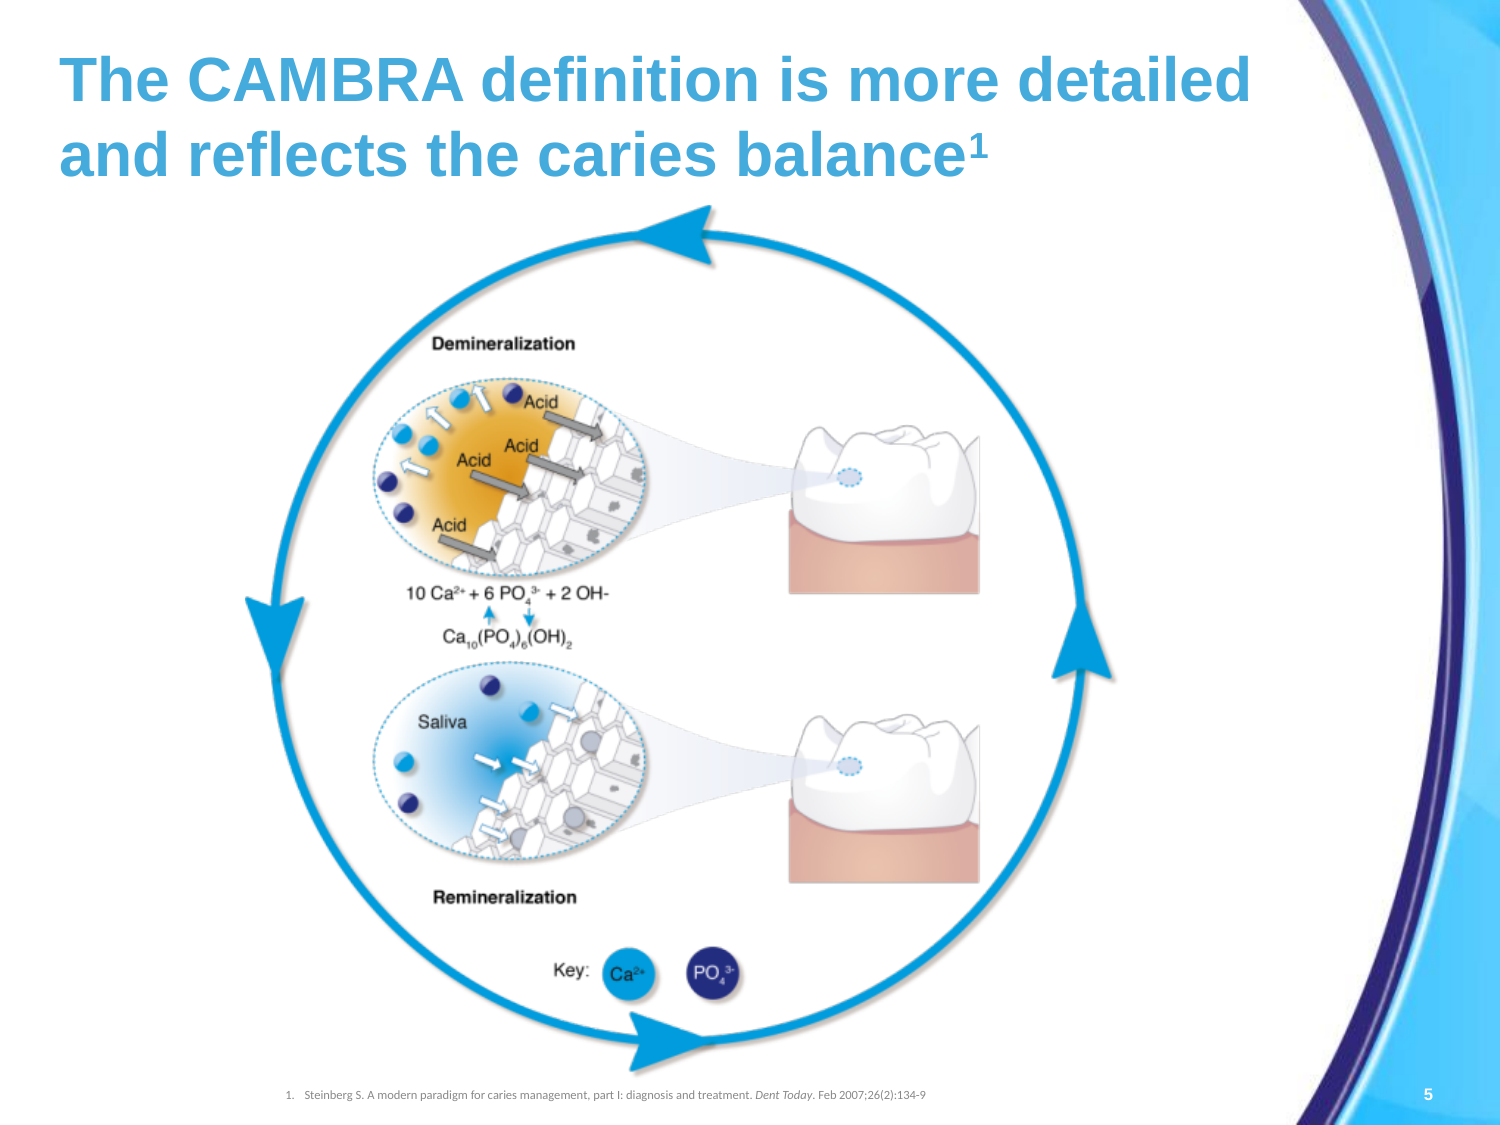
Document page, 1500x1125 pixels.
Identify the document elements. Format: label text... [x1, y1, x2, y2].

picture [245, 0, 1500, 1125]
text_box Steinberg S. A modern paradigm for caries management, part I: diagnosis and treatment. Dent Today. Feb 2007;26(2):134-9 [270, 1089, 1098, 1110]
slide_number 5 [1098, 1063, 1449, 1124]
title The CAMBRA definition is more detailed and reflects the caries balance1 [44, 2, 1395, 226]
